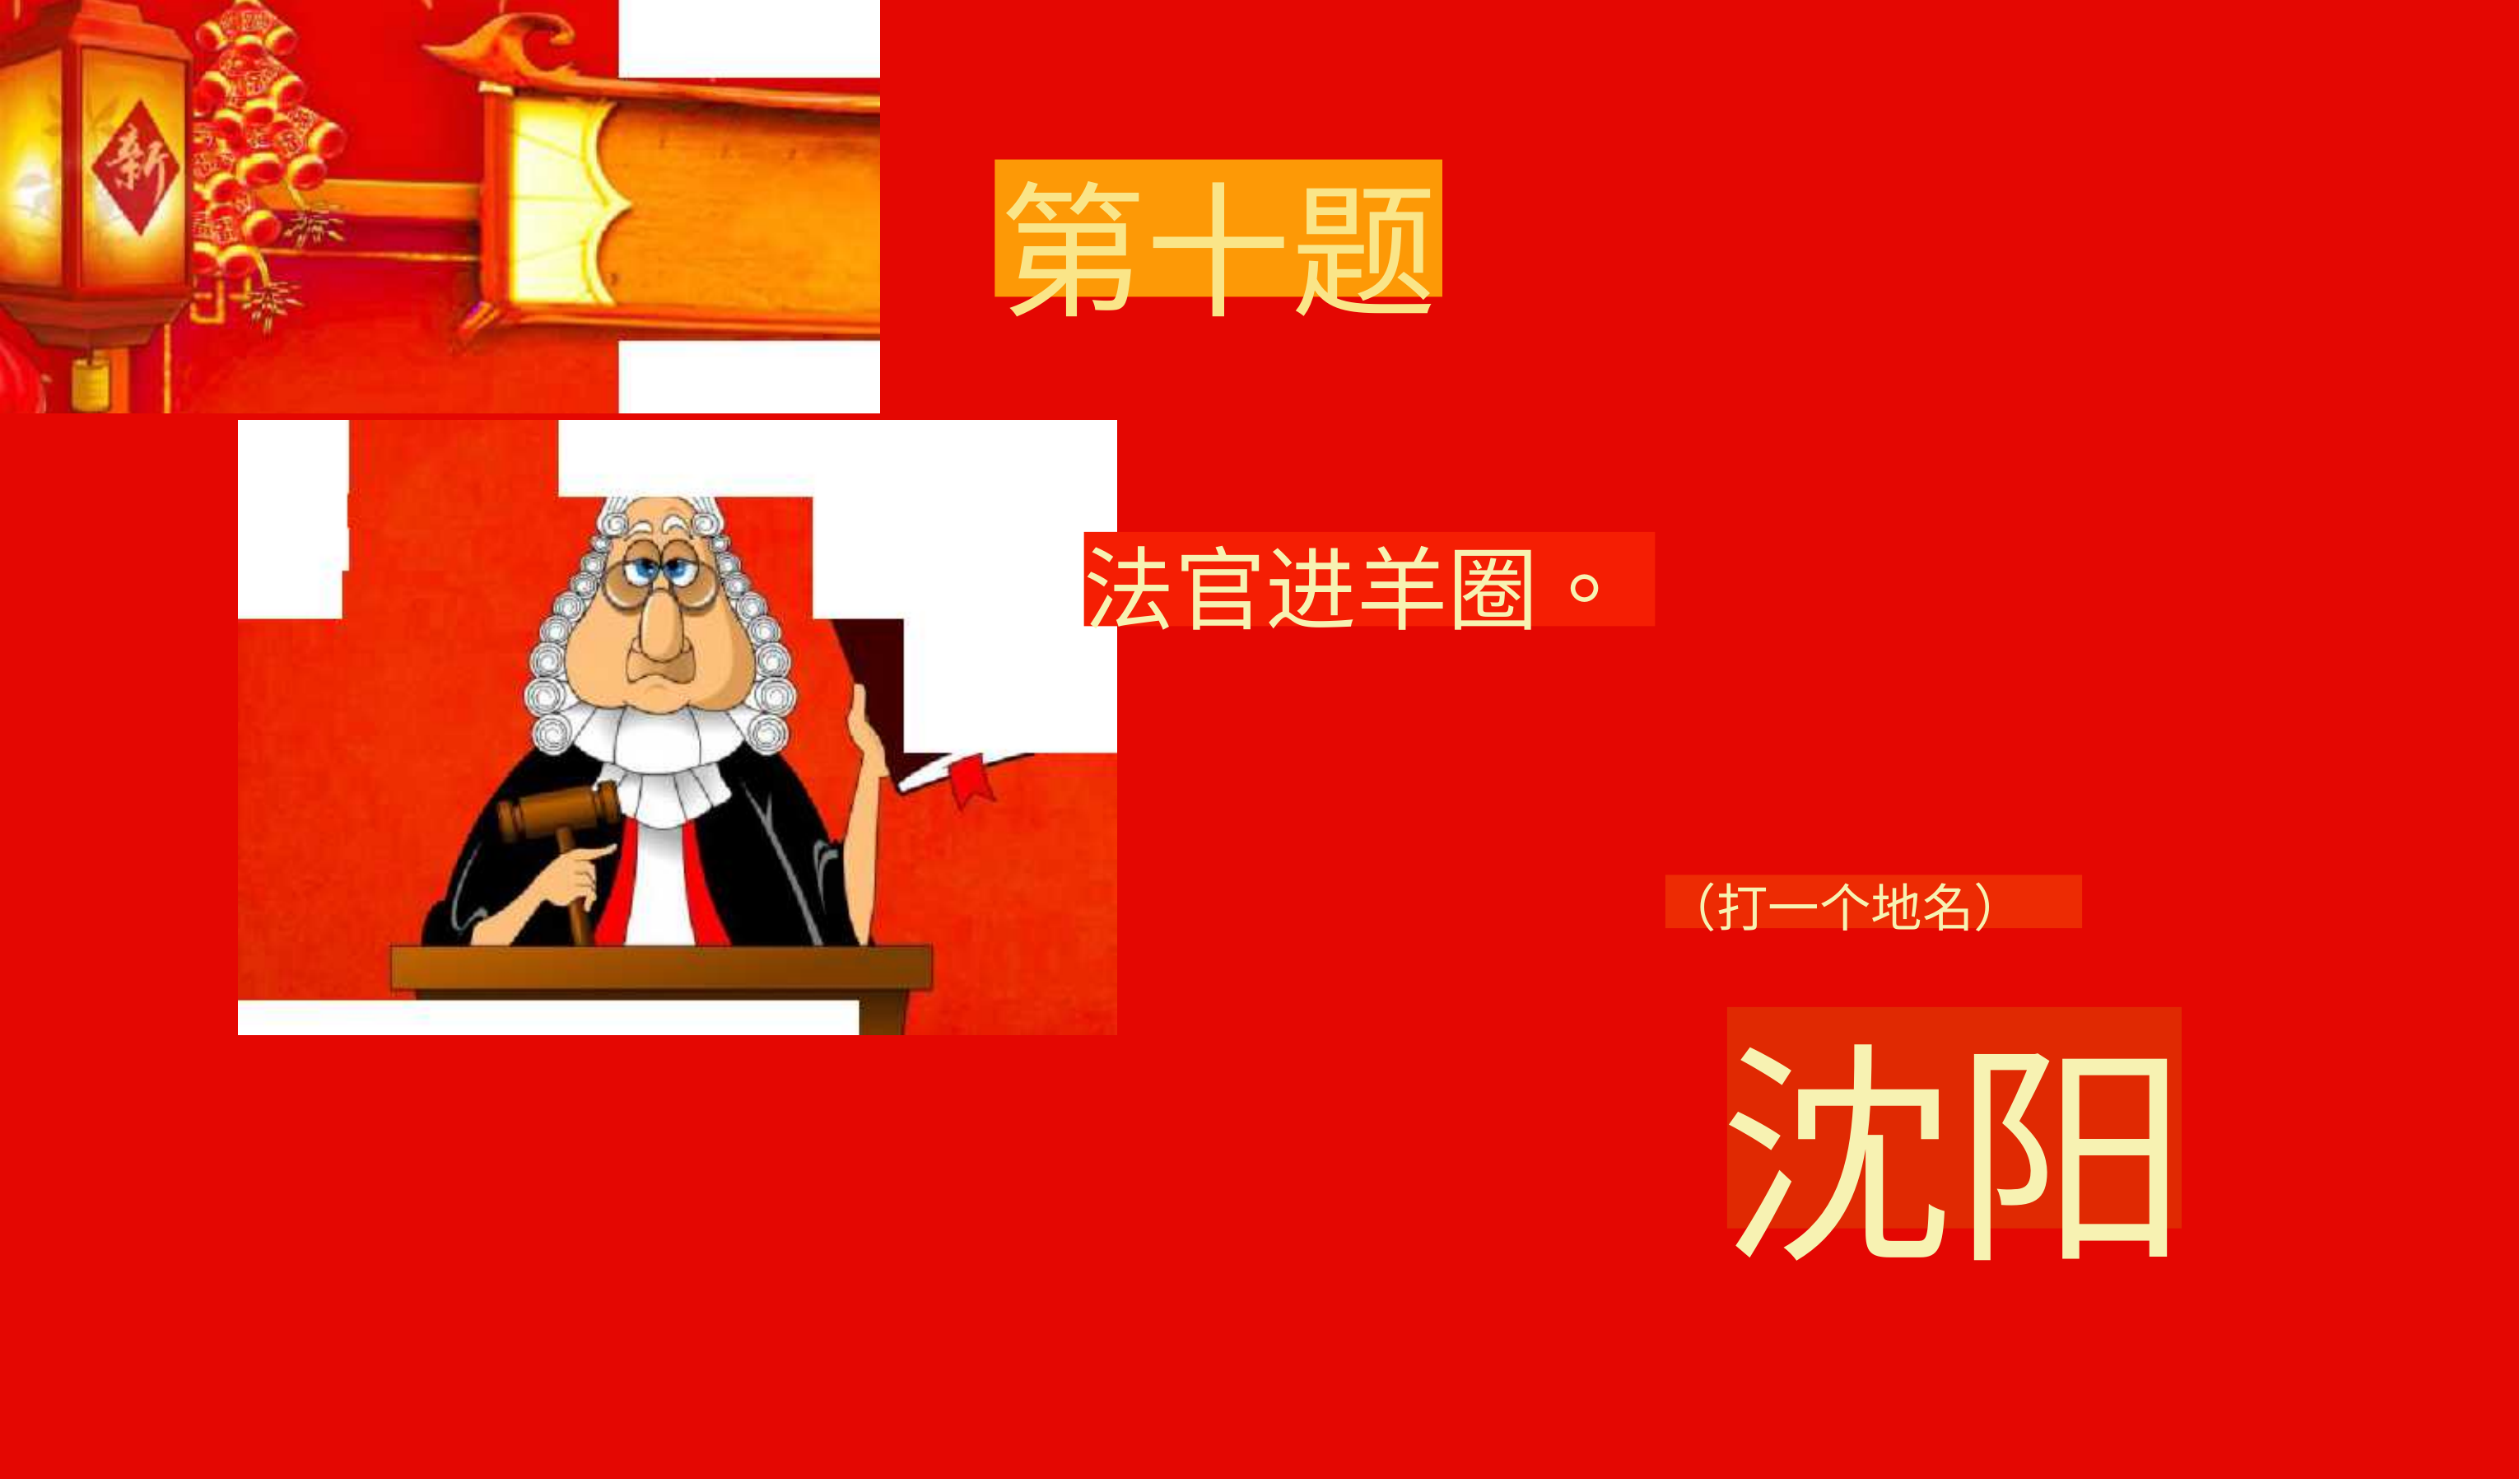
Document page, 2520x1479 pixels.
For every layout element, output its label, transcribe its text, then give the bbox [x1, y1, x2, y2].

text_box 第十题 [994, 159, 1442, 297]
text_box 沈阳 [1726, 1006, 2182, 1229]
text_box 法官进羊圈。 [1120, 531, 1656, 627]
picture [0, 0, 880, 414]
picture [238, 420, 1117, 1035]
text_box （打一个地名） [1665, 875, 2083, 929]
